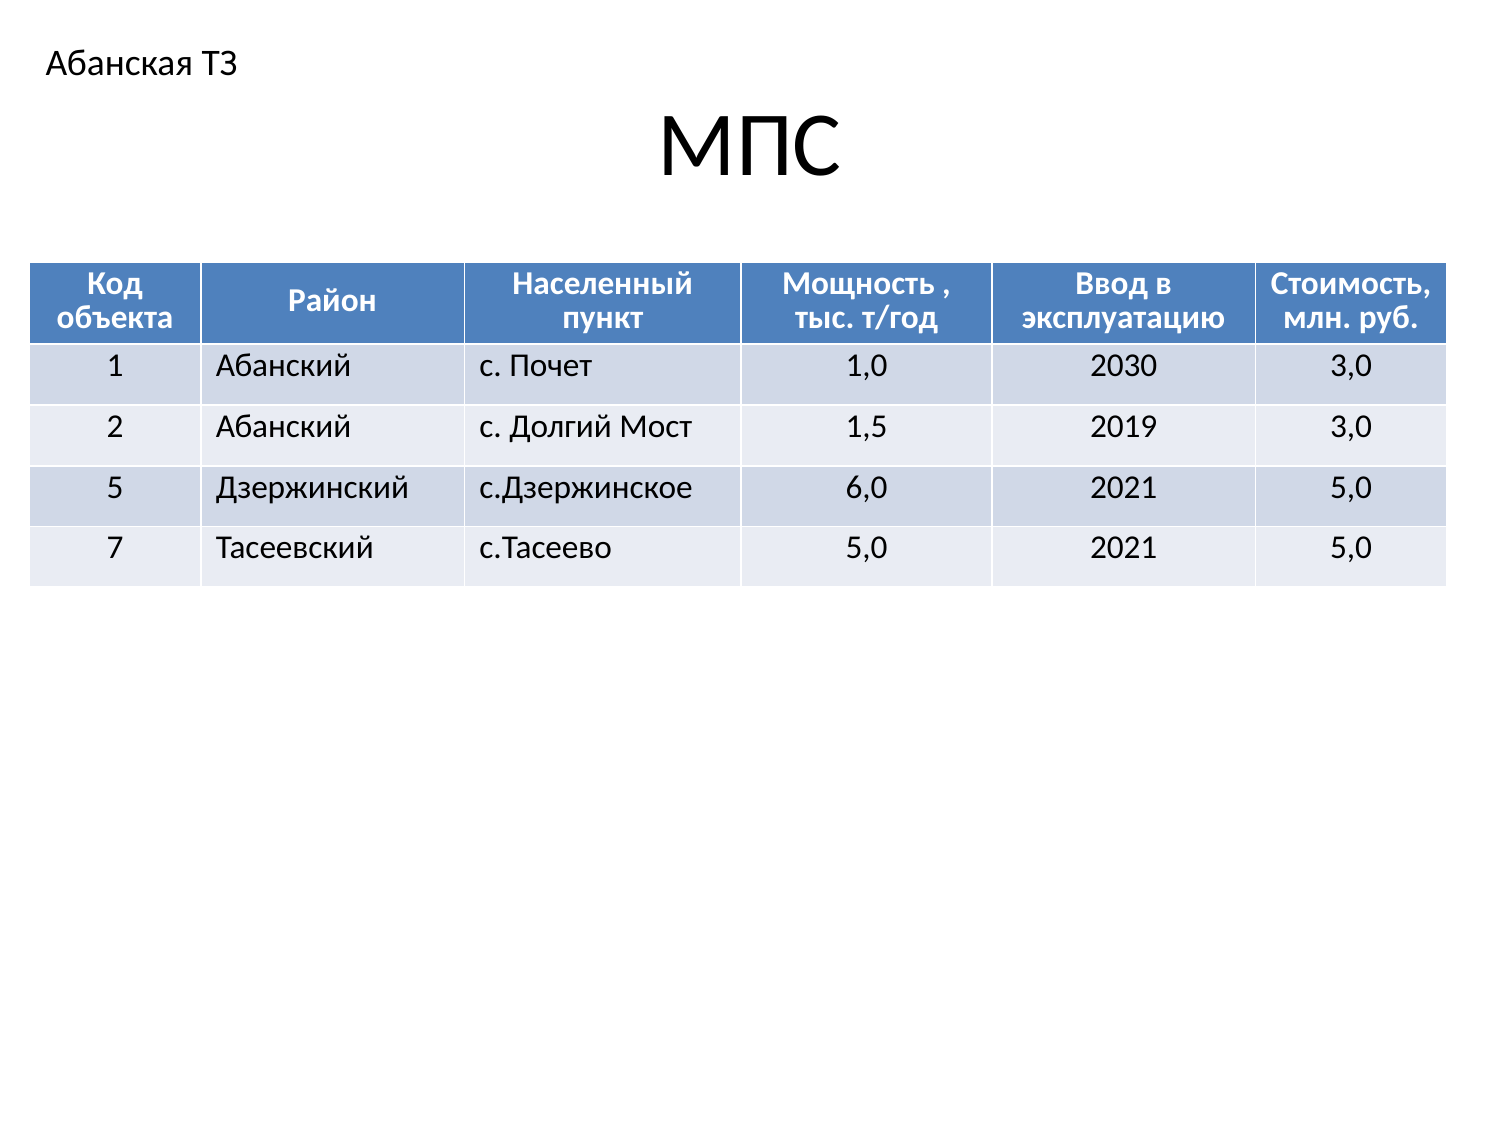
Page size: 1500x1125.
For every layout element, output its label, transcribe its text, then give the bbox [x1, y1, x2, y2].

table_header Код объекта [30, 263, 200, 343]
table_cell с.Тасеево [465, 527, 740, 586]
table_cell Тасеевский [202, 527, 464, 586]
table_cell 5 [30, 467, 200, 526]
table_cell 3,0 [1256, 345, 1446, 404]
table_cell 2021 [993, 467, 1255, 526]
table_cell 5,0 [1256, 527, 1446, 586]
table_cell 1,0 [742, 345, 991, 404]
table_header Стоимость, млн. руб. [1256, 263, 1446, 343]
table_cell Абанский [202, 345, 464, 404]
table_cell 2021 [993, 527, 1255, 586]
table_header Ввод в эксплуатацию [993, 263, 1255, 343]
table_cell 7 [30, 527, 200, 586]
table_cell с. Почет [465, 345, 740, 404]
table_cell 2030 [993, 345, 1255, 404]
title МПС [75, 45, 1425, 233]
text_box Абанская ТЗ [30, 30, 253, 136]
table_cell 6,0 [742, 467, 991, 526]
table_cell 1 [30, 345, 200, 404]
table_header Район [202, 263, 464, 343]
table_cell 1,5 [742, 406, 991, 465]
table_header Мощность , тыс. т/год [742, 263, 991, 343]
table_cell 5,0 [1256, 467, 1446, 526]
table_cell 2019 [993, 406, 1255, 465]
table_cell Абанский [202, 406, 464, 465]
table_header Населенный пункт [465, 263, 740, 343]
table_cell Дзержинский [202, 467, 464, 526]
table_cell 5,0 [742, 527, 991, 586]
table_cell с.Дзержинское [465, 467, 740, 526]
table_cell 3,0 [1256, 406, 1446, 465]
table_cell с. Долгий Мост [465, 406, 740, 465]
table_cell 2 [30, 406, 200, 465]
